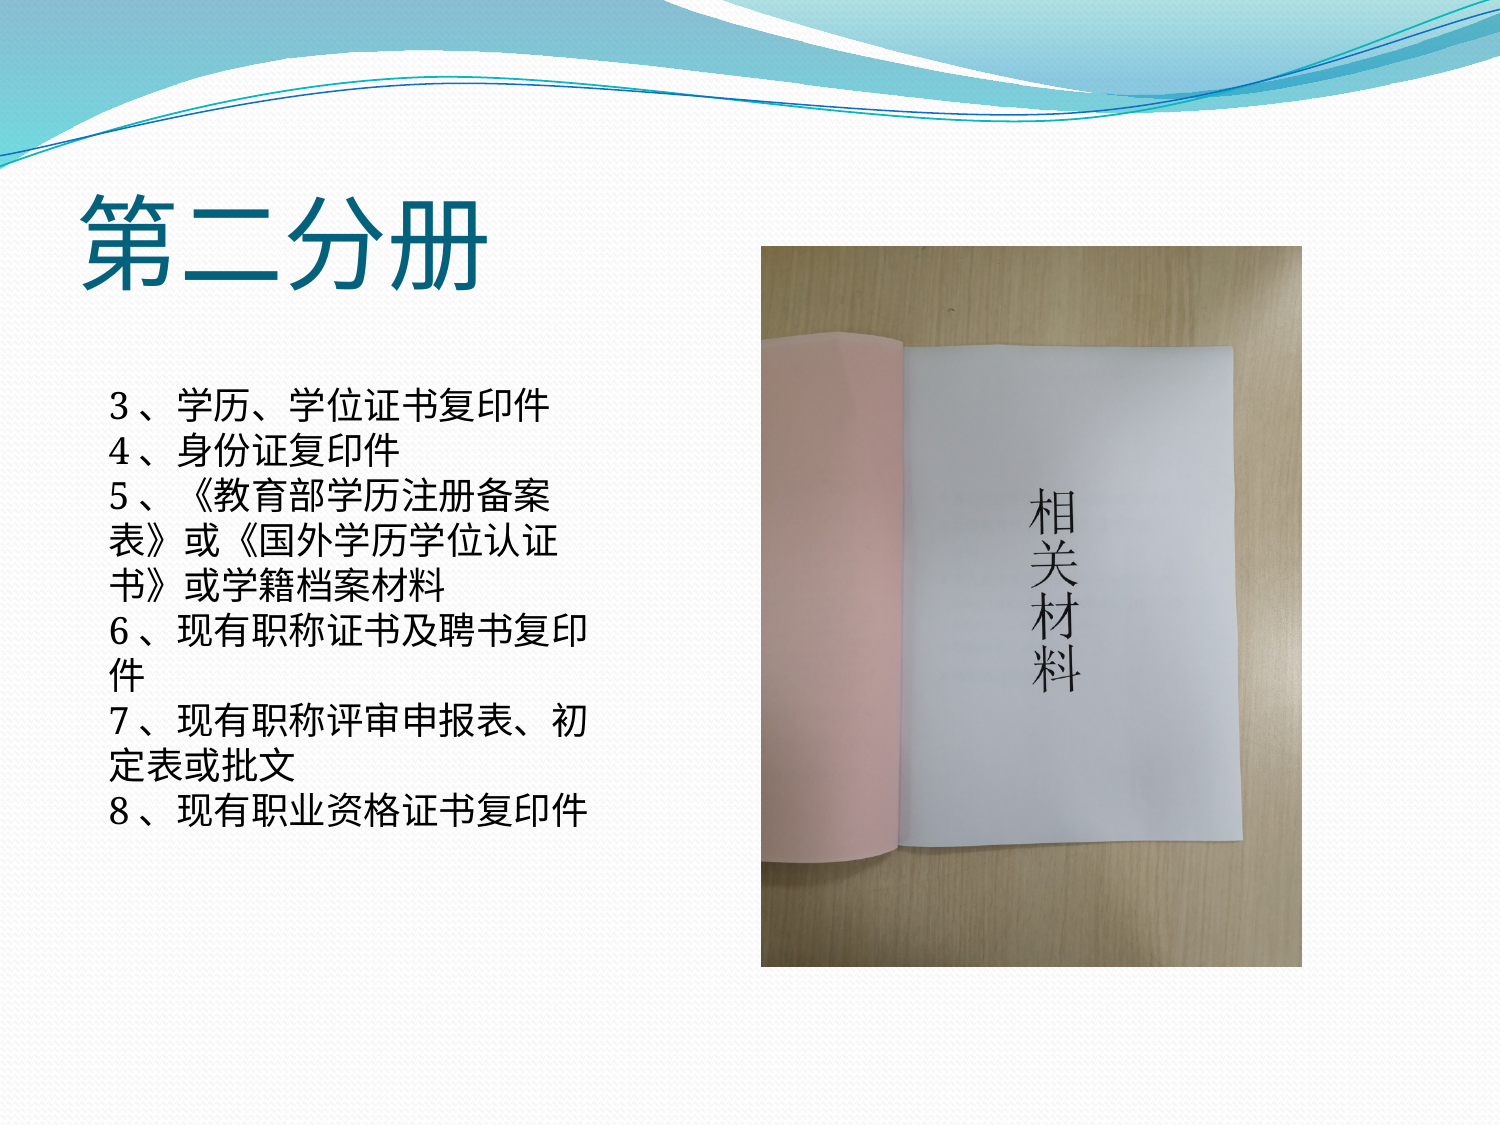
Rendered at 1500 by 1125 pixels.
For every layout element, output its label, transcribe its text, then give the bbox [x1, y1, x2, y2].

text_box 3、学历、学位证书复印件 4、身份证复印件 5、《教育部学历注册备案表》或《国外学历学位认证书》或学籍档案材料 6、现有职称证书及聘书复印件 7、现有职称评审申报表、初定表或批文 8、现有职业资格证书复印件 [93, 374, 610, 840]
title 第二分册 [75, 115, 1425, 303]
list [761, 245, 1302, 967]
